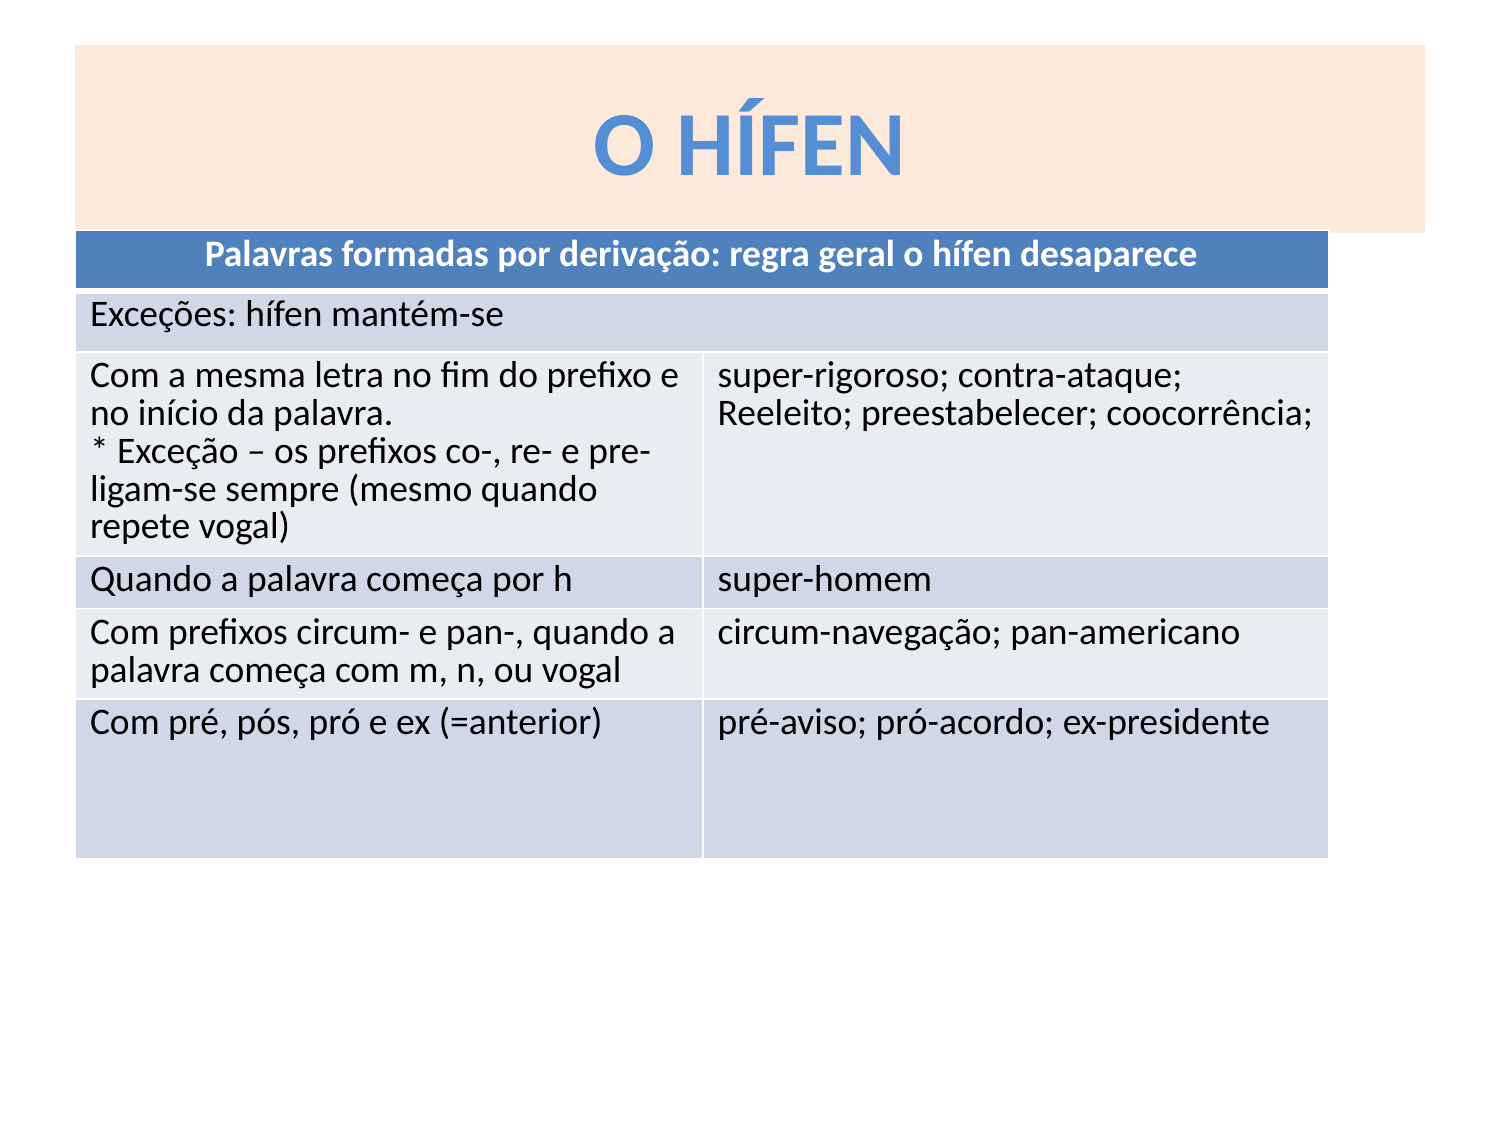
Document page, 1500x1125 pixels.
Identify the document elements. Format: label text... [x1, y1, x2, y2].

table_cell super-homem [704, 557, 1328, 608]
table_cell super-rigoroso; contra-ataque; Reeleito; preestabelecer; coocorrência; [704, 353, 1328, 555]
table_cell Exceções: hífen mantém-se [76, 294, 1328, 351]
title O HÍFEN [75, 45, 1425, 233]
table_cell pré-aviso; pró-acordo; ex-presidente [704, 700, 1328, 858]
table_cell Com prefixos circum- e pan-, quando a palavra começa com m, n, ou vogal [76, 609, 702, 698]
table_cell Com pré, pós, pró e ex (=anterior) [76, 700, 702, 858]
table_cell Com a mesma letra no fim do prefixo e no início da palavra. * Exceção – os prefixos co-, re- e pre- ligam-se sempre (mesmo quando repete vogal) [76, 353, 702, 555]
table_cell circum-navegação; pan-americano [704, 609, 1328, 698]
table_header Palavras formadas por derivação: regra geral o hífen desaparece [76, 231, 1328, 288]
table_cell Quando a palavra começa por h [76, 557, 702, 608]
